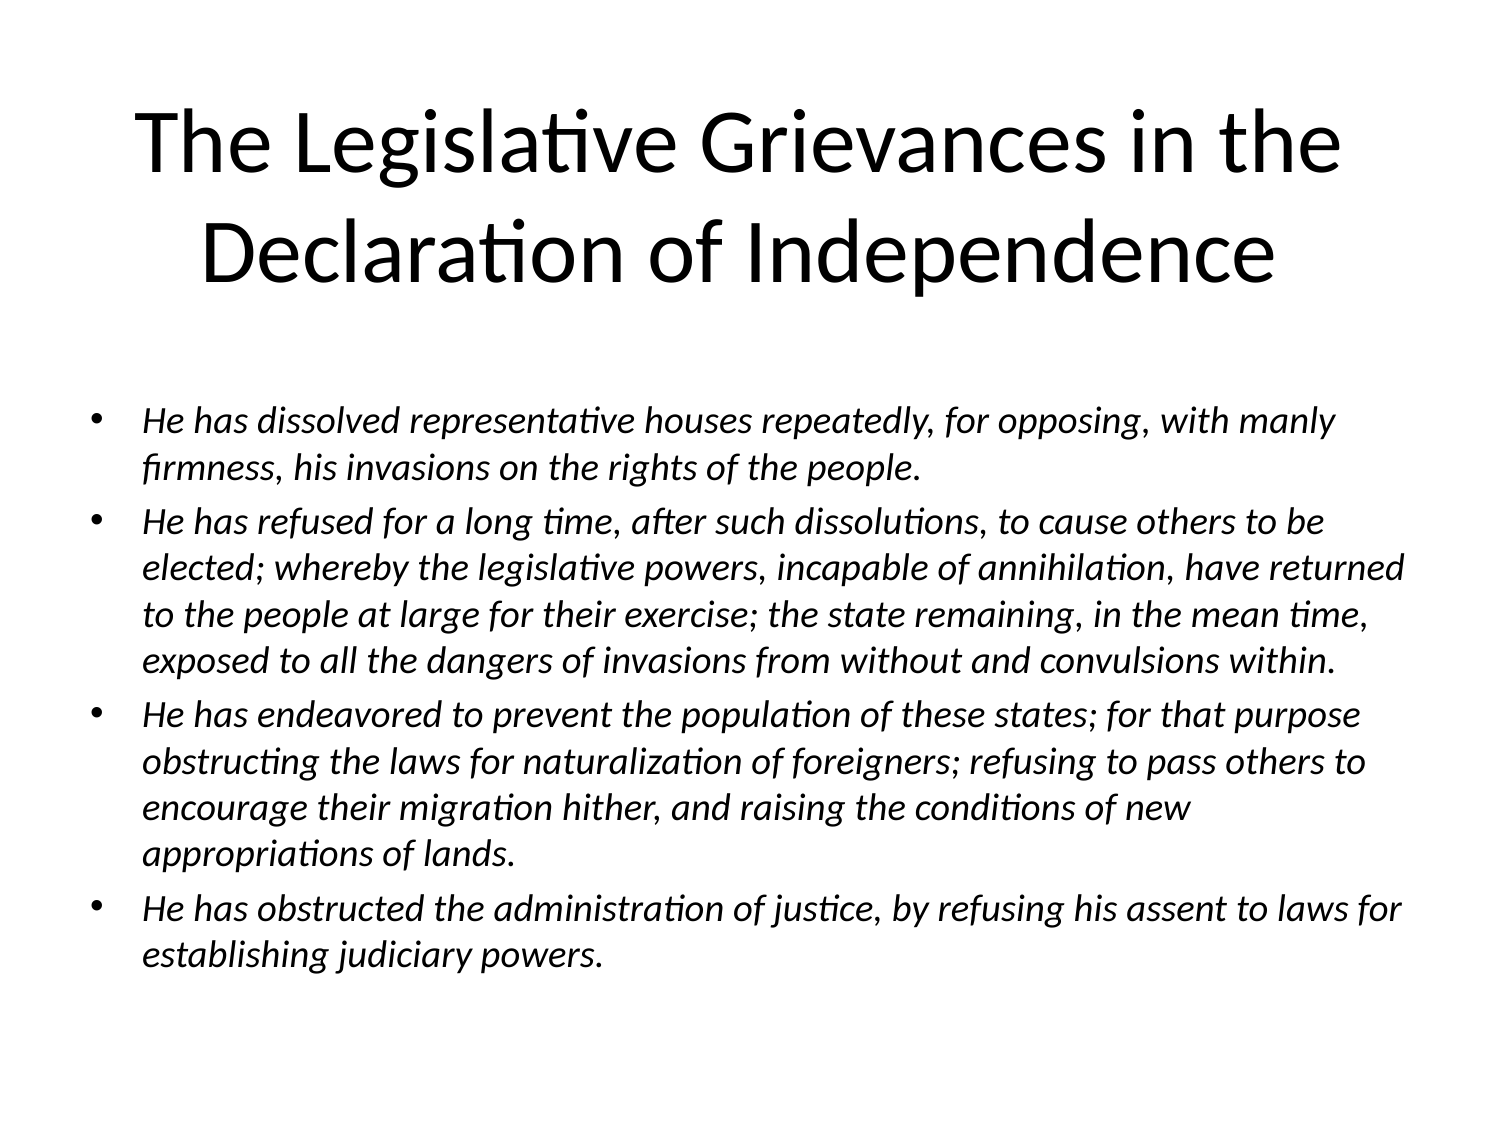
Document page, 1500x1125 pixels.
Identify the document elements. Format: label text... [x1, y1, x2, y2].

list He has dissolved representative houses repeatedly, for opposing, with manly firmness, his invasions on the rights of the people. He has refused for a long time, after such dissolutions, to cause others to be elected; whereby the legislative powers, incapable of annihilation, have returned to the people at large for their exercise; the state remaining, in the mean time, exposed to all the dangers of invasions from without and convulsions within. He has endeavored to prevent the population of these states; for that purpose obstructing the laws for naturalization of foreigners; refusing to pass others to encourage their migration hither, and raising the conditions of new appropriations of lands. He has obstructed the administration of justice, by refusing his assent to laws for establishing judiciary powers. [74, 387, 1426, 1006]
title The Legislative Grievances in the Declaration of Independence [74, 44, 1426, 338]
